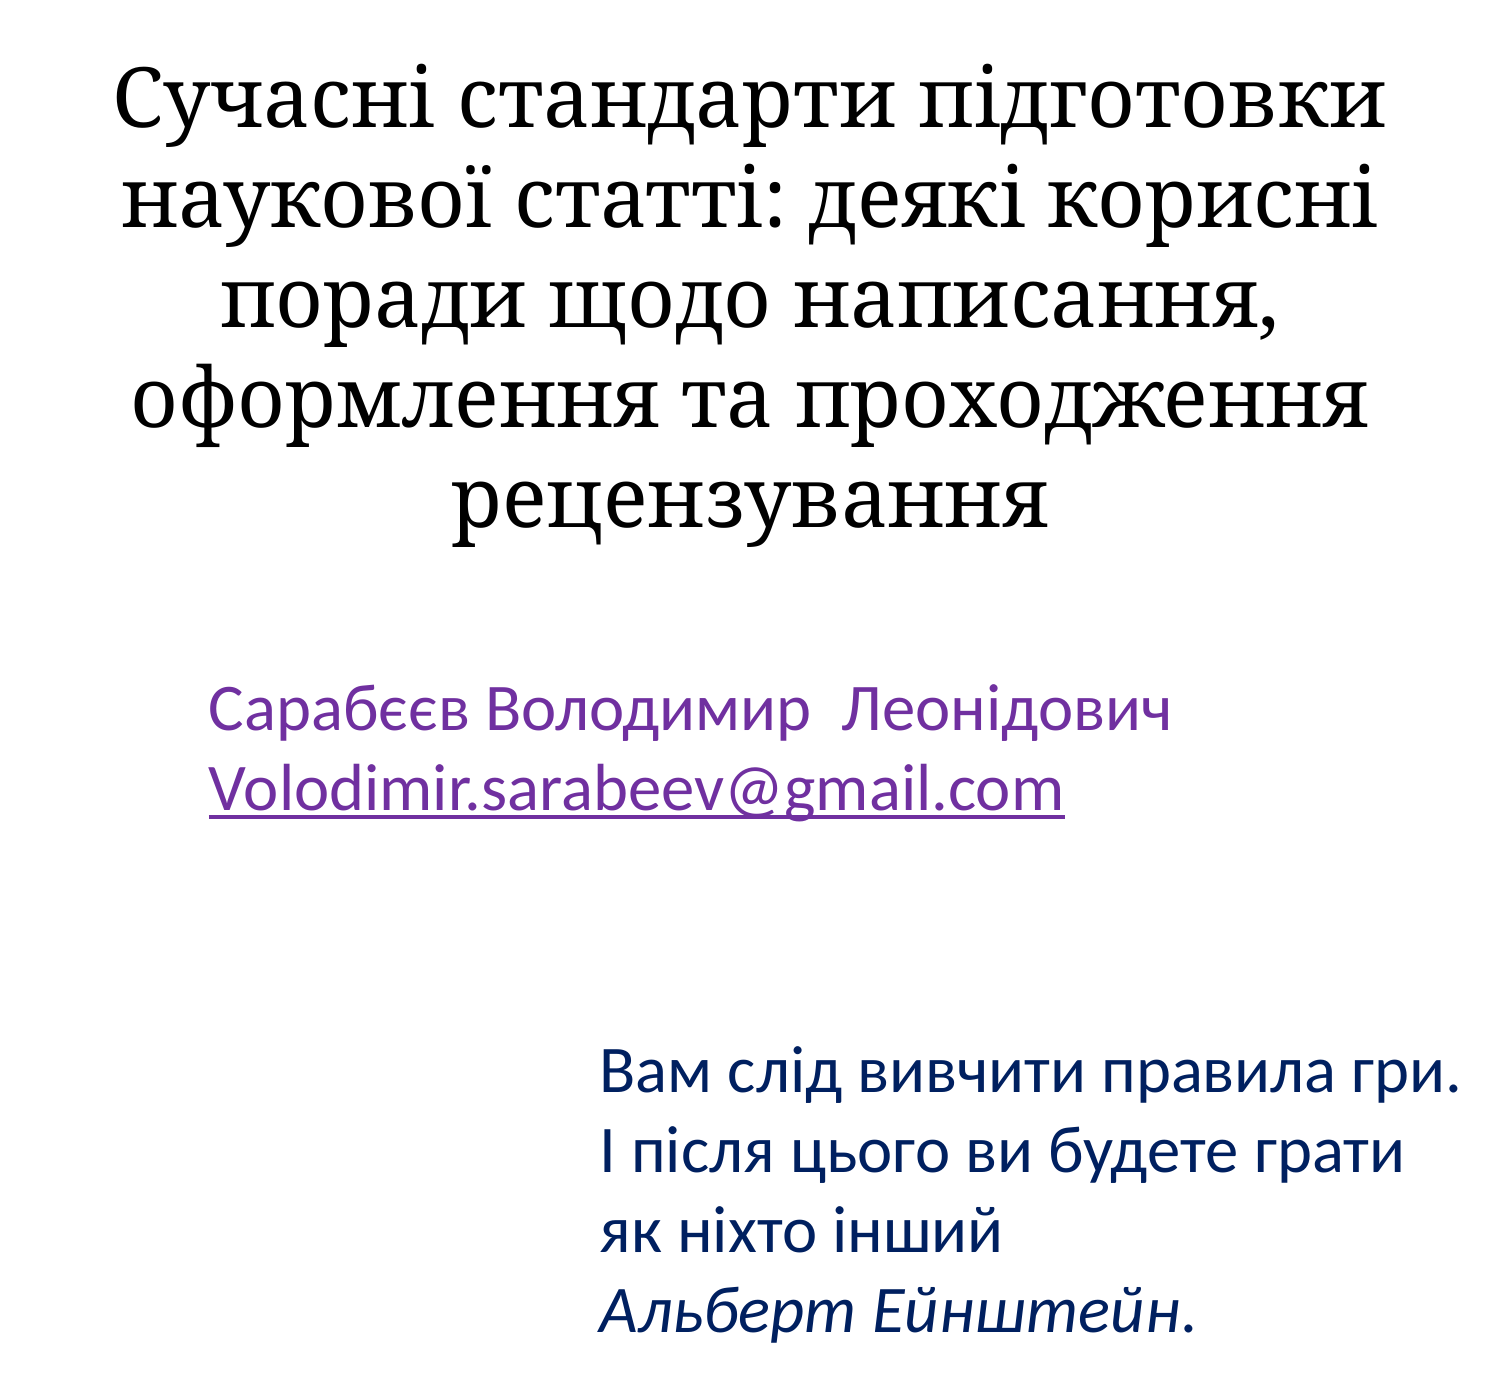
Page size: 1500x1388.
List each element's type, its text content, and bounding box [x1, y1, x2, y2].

text_box Вам слід вивчити правила гри. І після цього ви будете грати як ніхто інший Альберт Ейнштейн. [584, 1018, 1485, 1354]
title Сучаснi стандарти підготовки наукової статтi: деякі корисні поради щодо написання, оформлення та проходження рецензування [0, 43, 1500, 549]
text_box Сарабєєв Володимир Леонідович Volodimir.sarabeev@gmail.com [194, 656, 1189, 831]
